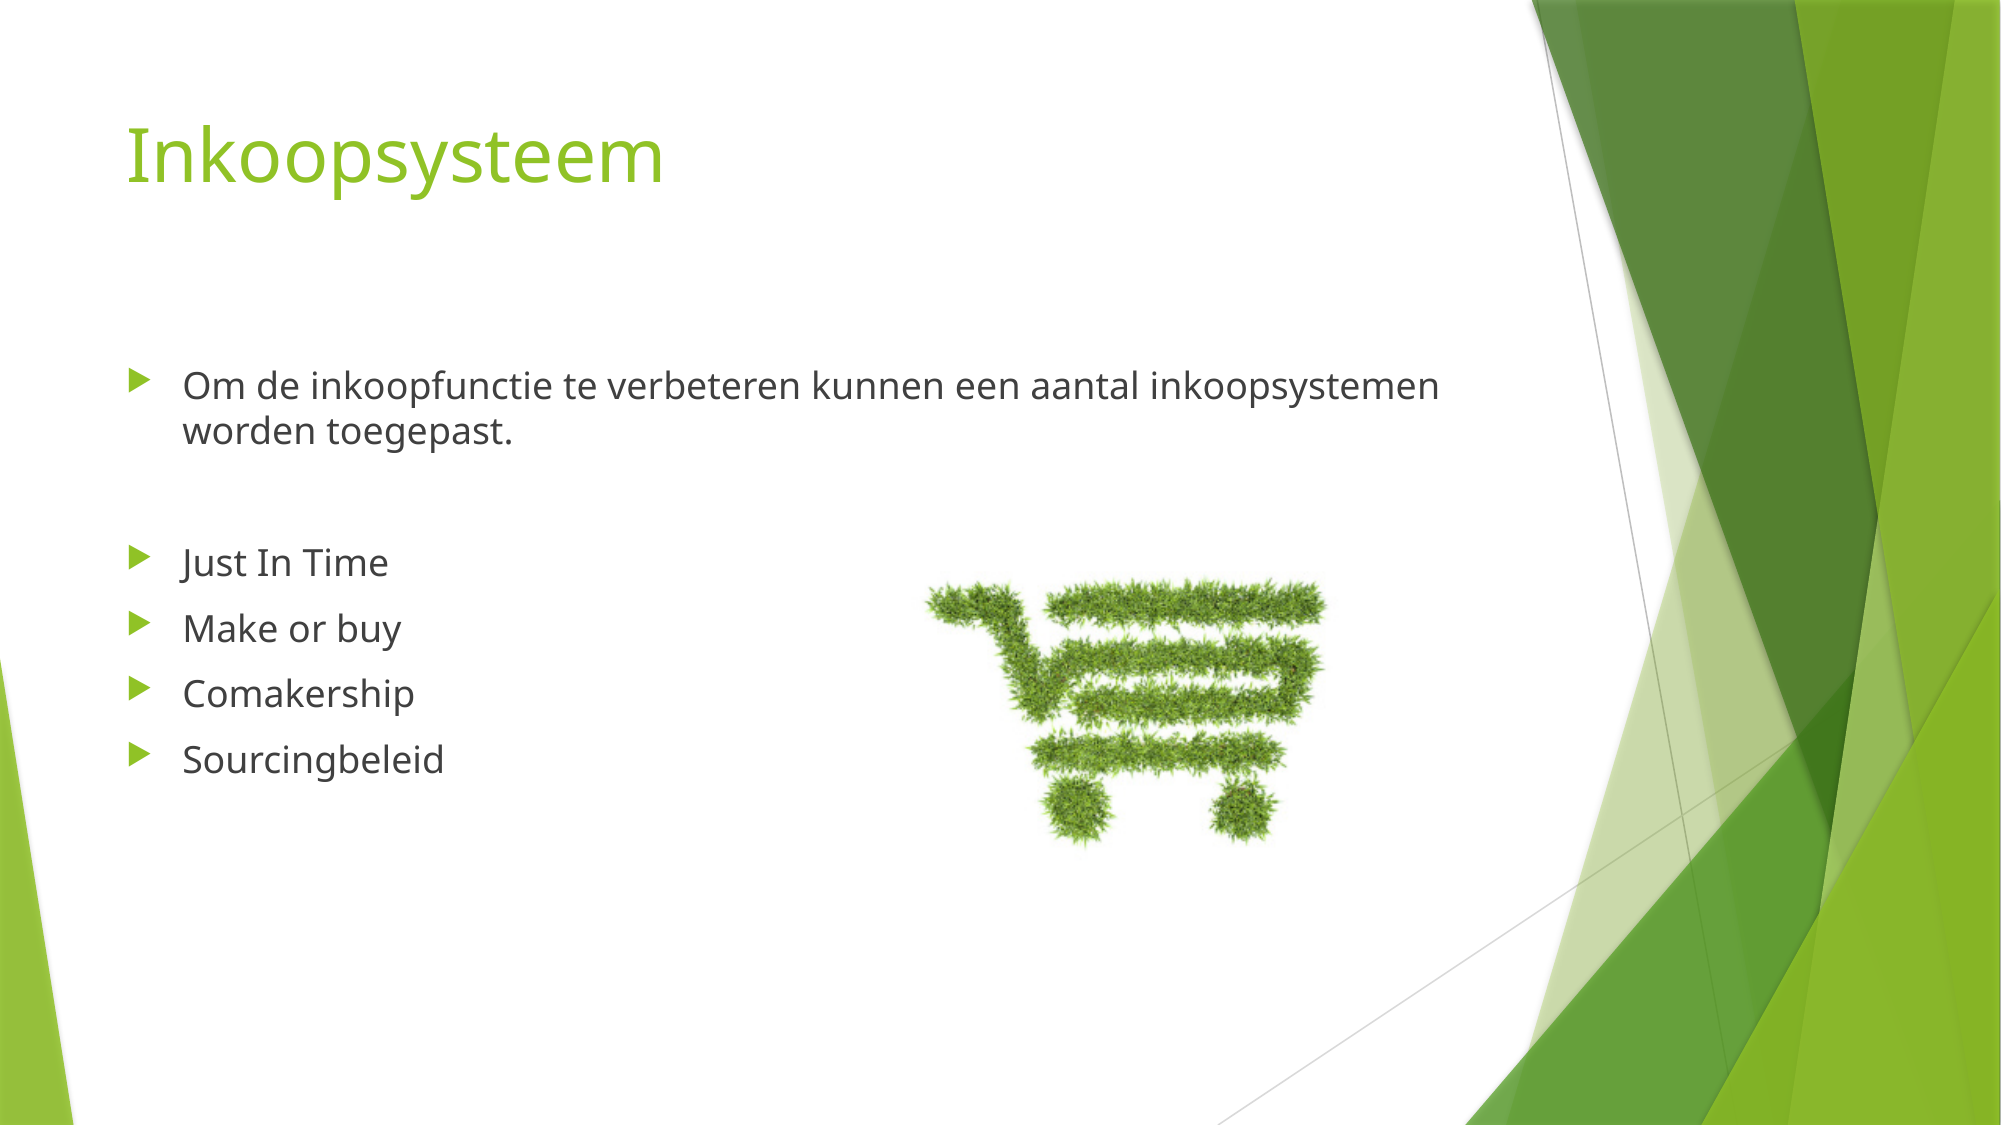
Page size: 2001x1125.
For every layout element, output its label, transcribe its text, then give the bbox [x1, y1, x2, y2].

list Om de inkoopfunctie te verbeteren kunnen een aantal inkoopsystemen worden toegepast. Just In Time Make or buy Comakership Sourcingbeleid [111, 354, 1522, 992]
picture [874, 534, 1404, 887]
title Inkoopsysteem [111, 99, 1522, 317]
